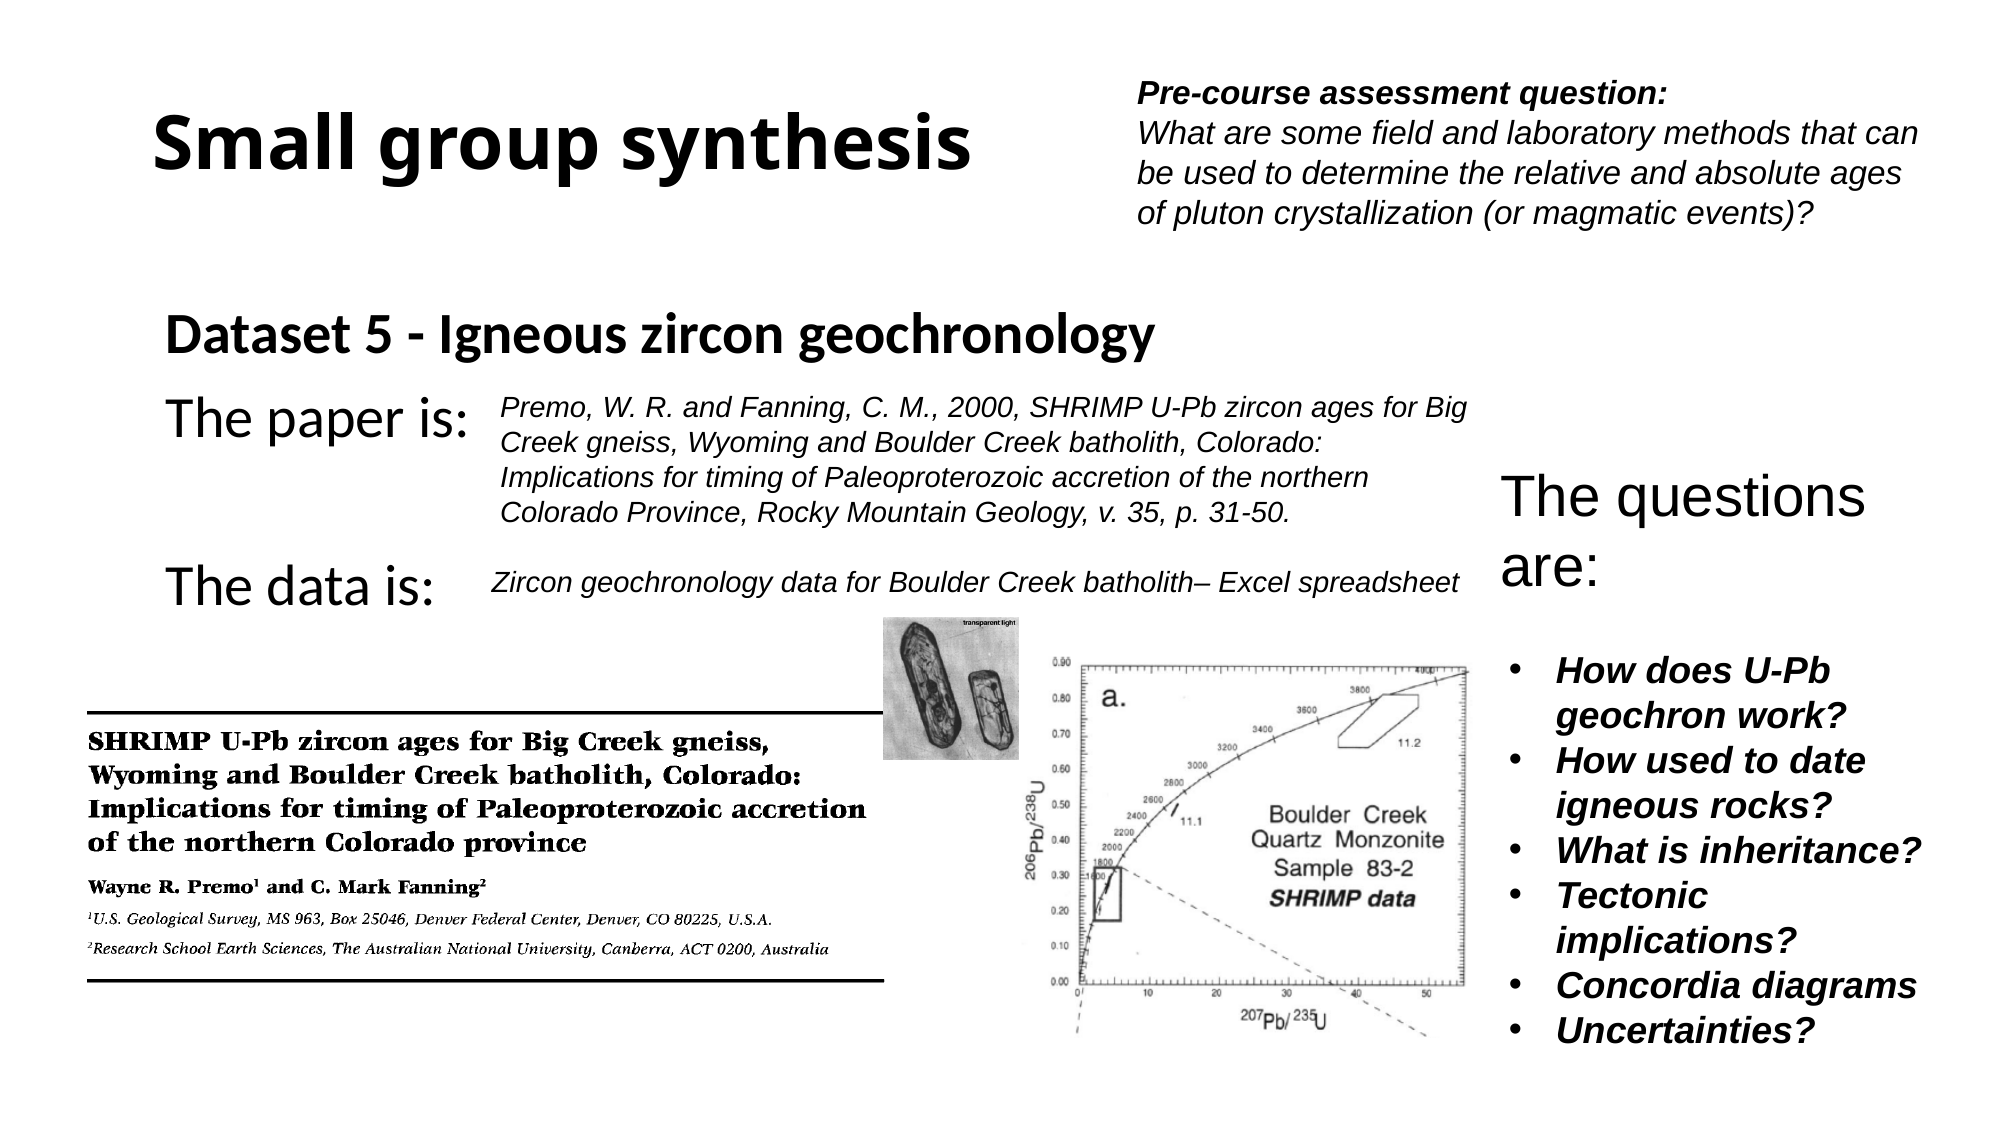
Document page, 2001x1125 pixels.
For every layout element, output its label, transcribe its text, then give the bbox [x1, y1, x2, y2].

text_box The questions are: [1485, 450, 1943, 605]
text_box Pre-course assessment question: What are some field and laboratory methods that can be used to determine the relative and absolute ages of pluton crystallization (or magmatic events)? [1122, 63, 1943, 239]
text_box How does U-Pb geochron work? How used to date igneous rocks? What is inheritance? Tectonic implications? Concordia diagrams Uncertainties? [1494, 638, 1951, 1058]
text_box Premo, W. R. and Fanning, C. M., 2000, SHRIMP U-Pb zircon ages for Big Creek gneiss, Wyoming and Boulder Creek batholith, Colorado: Implications for timing of Paleoproterozoic accretion of the northern Colorado Province, Rocky Mountain Geology, v. 35, p. 31-50. [485, 381, 1486, 536]
text_box Zircon geochronology data for Boulder Creek batholith– Excel spreadsheet [476, 555, 1477, 606]
picture [76, 617, 1486, 1038]
title Small group synthesis [137, 36, 1083, 254]
list Dataset 5 - Igneous zircon geochronology The paper is: The data is: [150, 295, 1416, 529]
